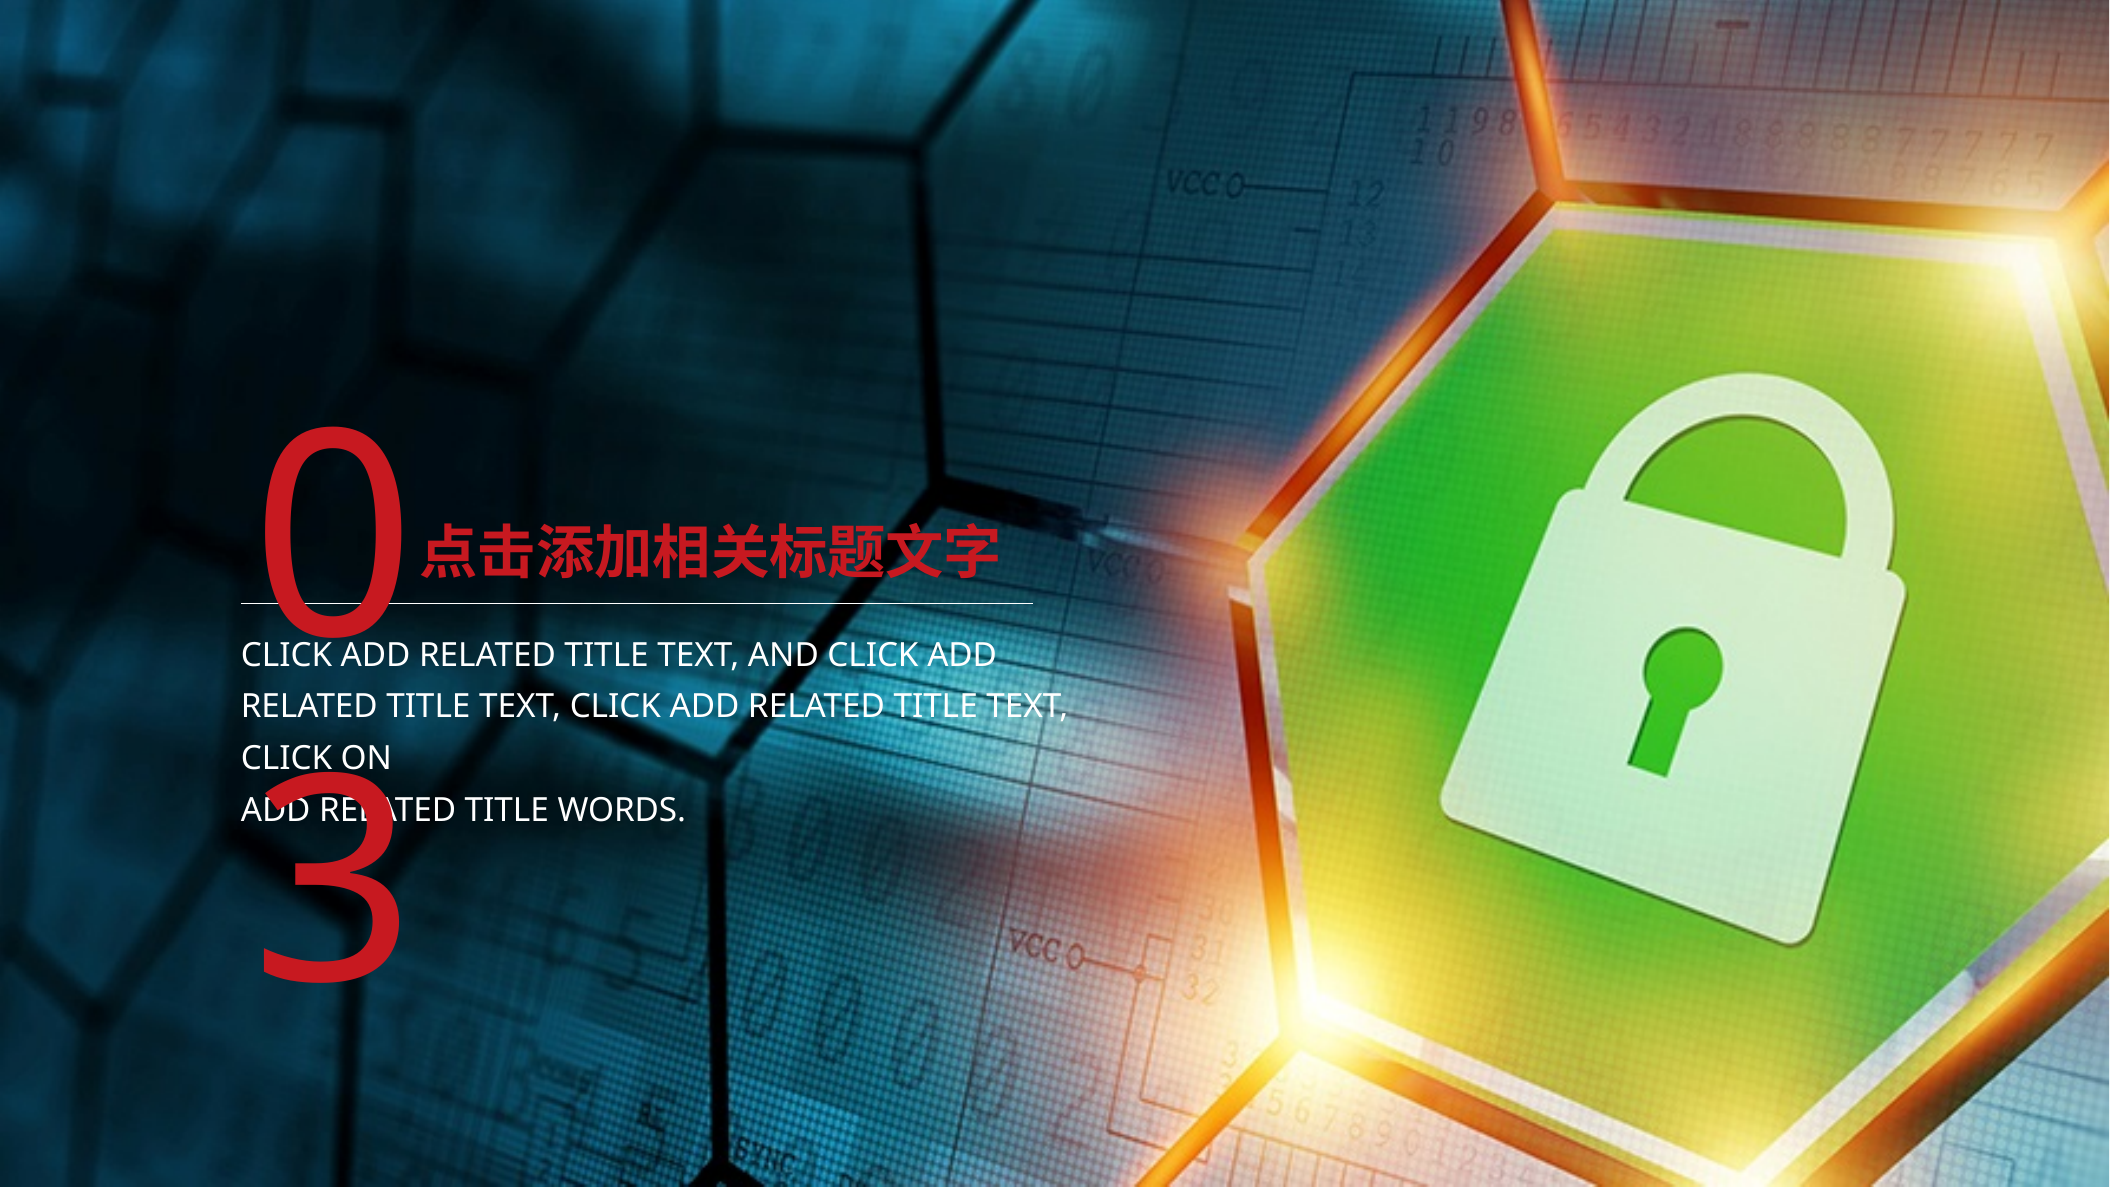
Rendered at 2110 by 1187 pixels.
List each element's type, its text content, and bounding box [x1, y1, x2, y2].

text_box 点击添加相关标题文字 [539, 486, 1081, 593]
text_box 03 [236, 340, 539, 1046]
text_box CLICK ADD RELATED TITLE TEXT, AND CLICK ADD RELATED TITLE TEXT, CLICK ADD RELATED TITLE TEXT, CLICK ON ADD RELATED TITLE WORDS. [539, 620, 1100, 829]
text_box [0, 0, 2110, 1187]
